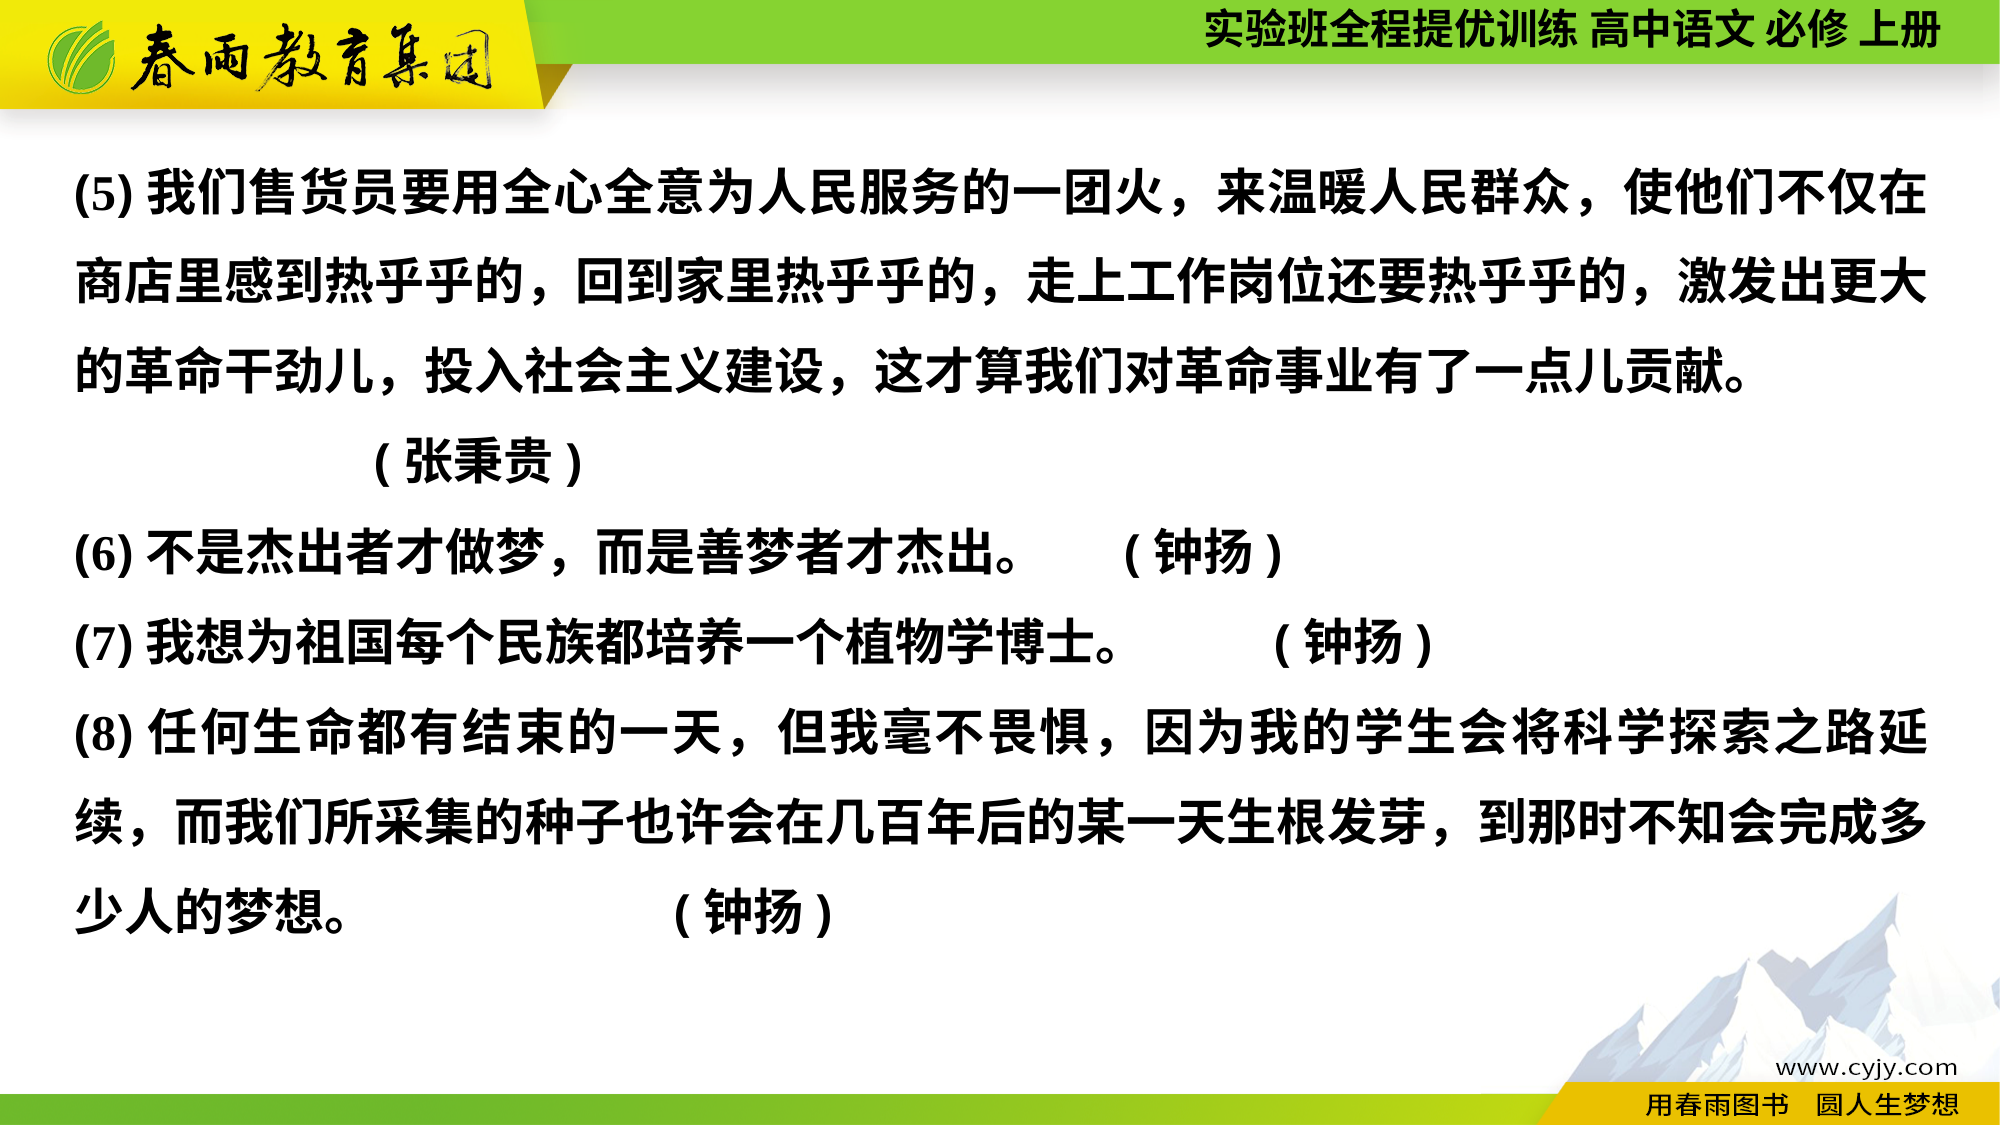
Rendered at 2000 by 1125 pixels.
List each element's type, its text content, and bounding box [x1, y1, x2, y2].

picture [0, 0, 2000, 1125]
list (5)我们售货员要用全心全意为人民服务的一团火，来温暖人民群众，使他们不仅在商店里感到热乎乎的，回到家里热乎乎的，走上工作岗位还要热乎乎的，激发出更大的革命干劲儿，投入社会主义建设，这才算我们对革命事业有了一点儿贡献。 (张秉贵) (6)不是杰出者才做梦，而是善梦者才杰出。 (钟扬) (7)我想为祖国每个民族都培养一个植物学博士。 (钟扬) (8)任何生命都有结束的一天，但我毫不畏惧，因为我的学生会将科学探索之路延续，而我们所采集的种子也许会在几百年后的某一天生根发芽，到那时不知会完成多少人的梦想。 (钟扬) [59, 122, 1944, 956]
